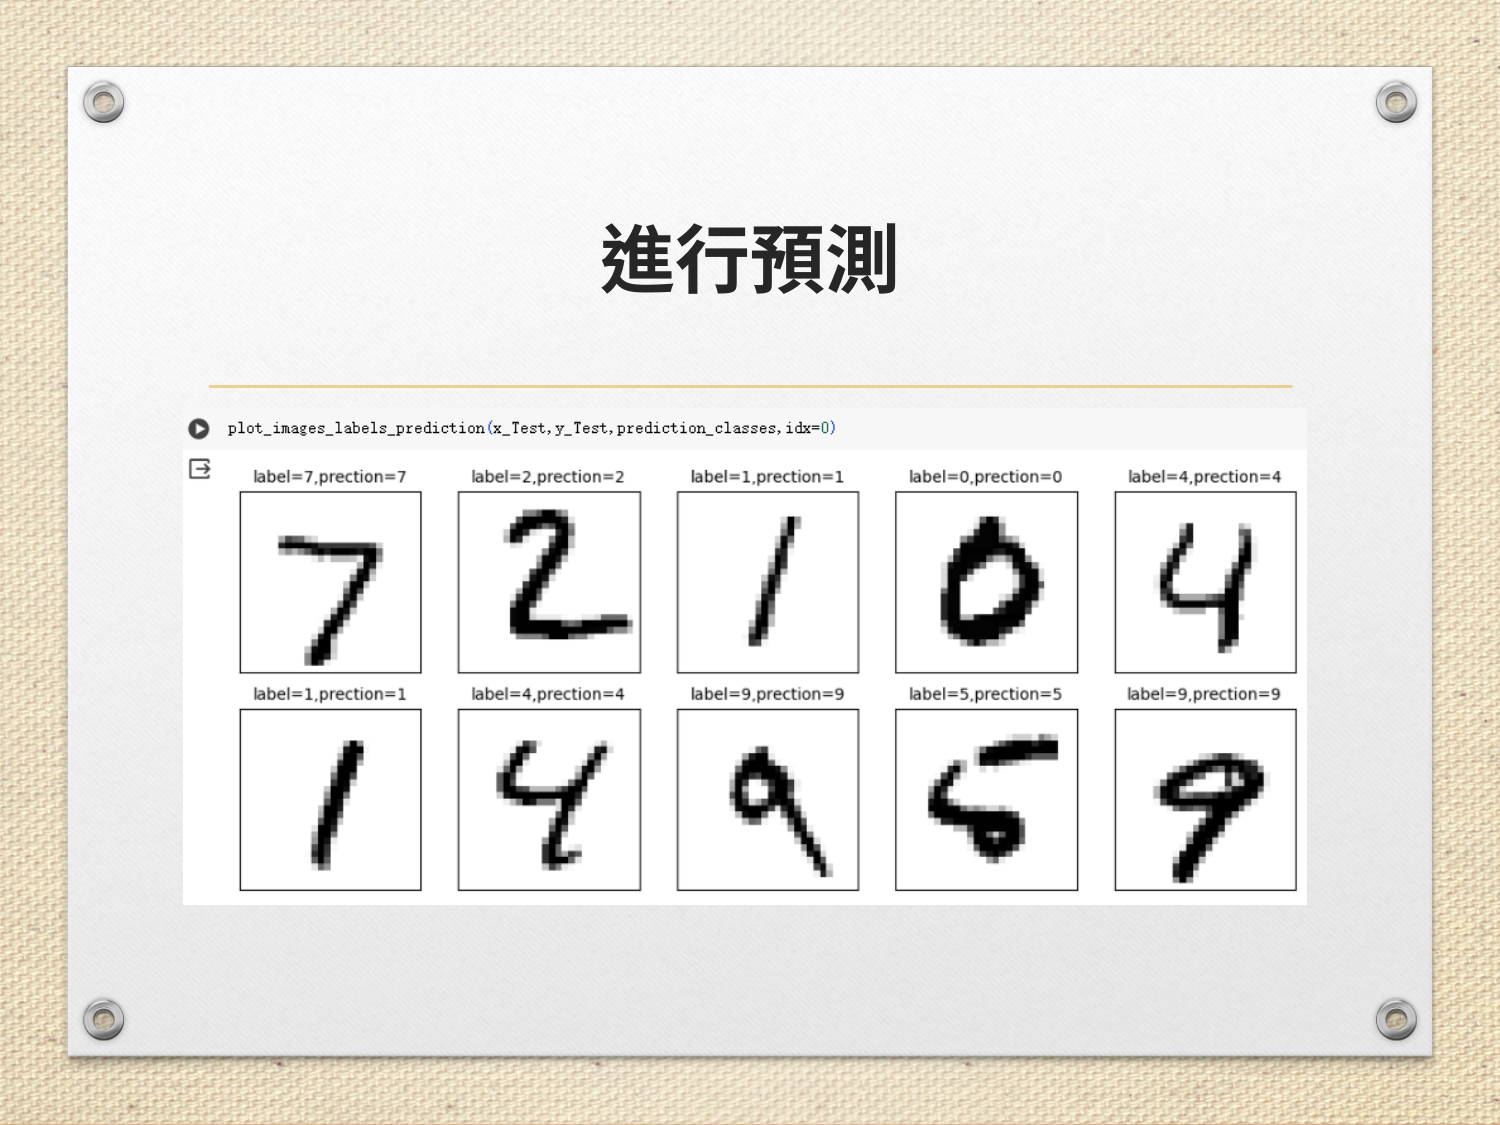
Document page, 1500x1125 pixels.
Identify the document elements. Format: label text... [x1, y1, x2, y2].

picture [0, 0, 1500, 1125]
text_box [193, 409, 1310, 975]
title 進行預測 [193, 150, 1309, 365]
